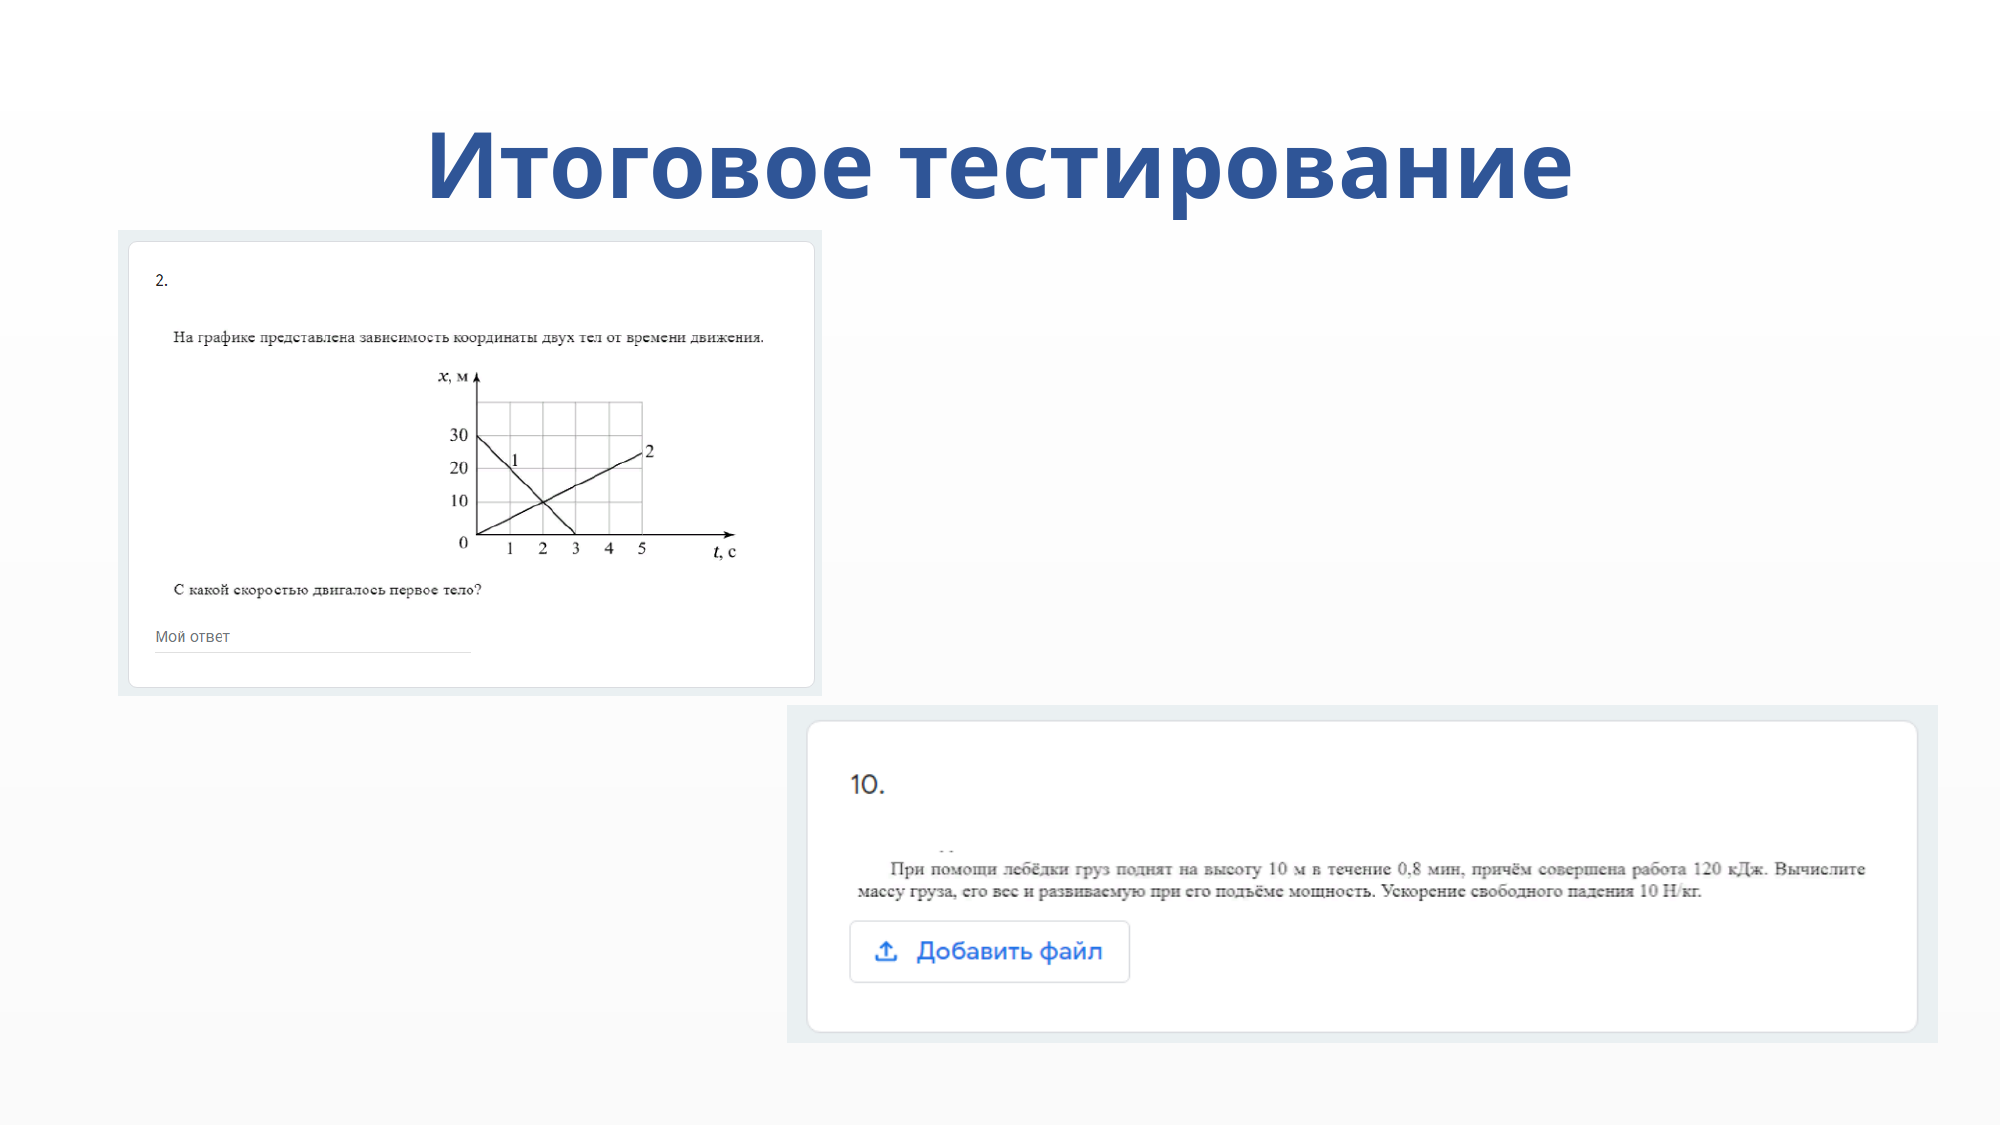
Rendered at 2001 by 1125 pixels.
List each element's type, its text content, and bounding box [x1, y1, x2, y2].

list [118, 230, 822, 696]
picture [787, 705, 1938, 1044]
title Итоговое тестирование [137, 59, 1863, 278]
